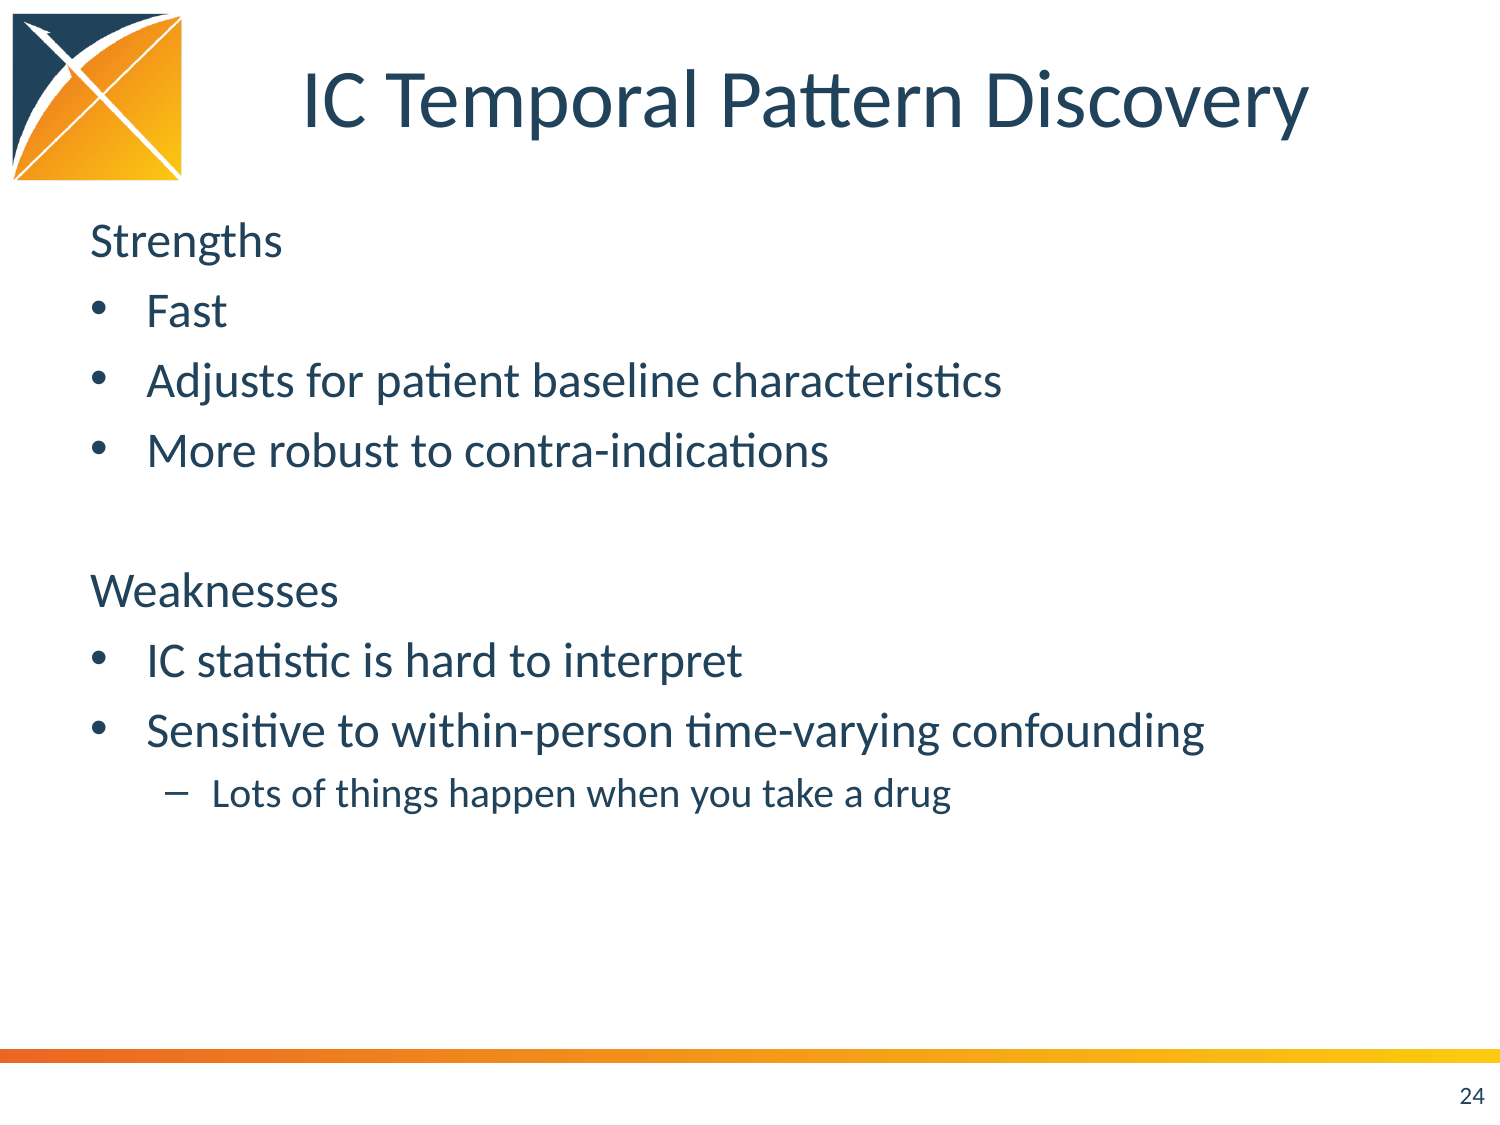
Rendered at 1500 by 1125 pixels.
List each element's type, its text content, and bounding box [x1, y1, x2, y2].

title IC Temporal Pattern Discovery [187, 24, 1425, 163]
list Strengths Fast Adjusts for patient baseline characteristics More robust to contra-indications Weaknesses IC statistic is hard to interpret Sensitive to within-person time-varying confounding Lots of things happen when you take a drug [75, 200, 1425, 1005]
picture [0, 0, 206, 200]
slide_number 24 [1149, 1065, 1500, 1125]
